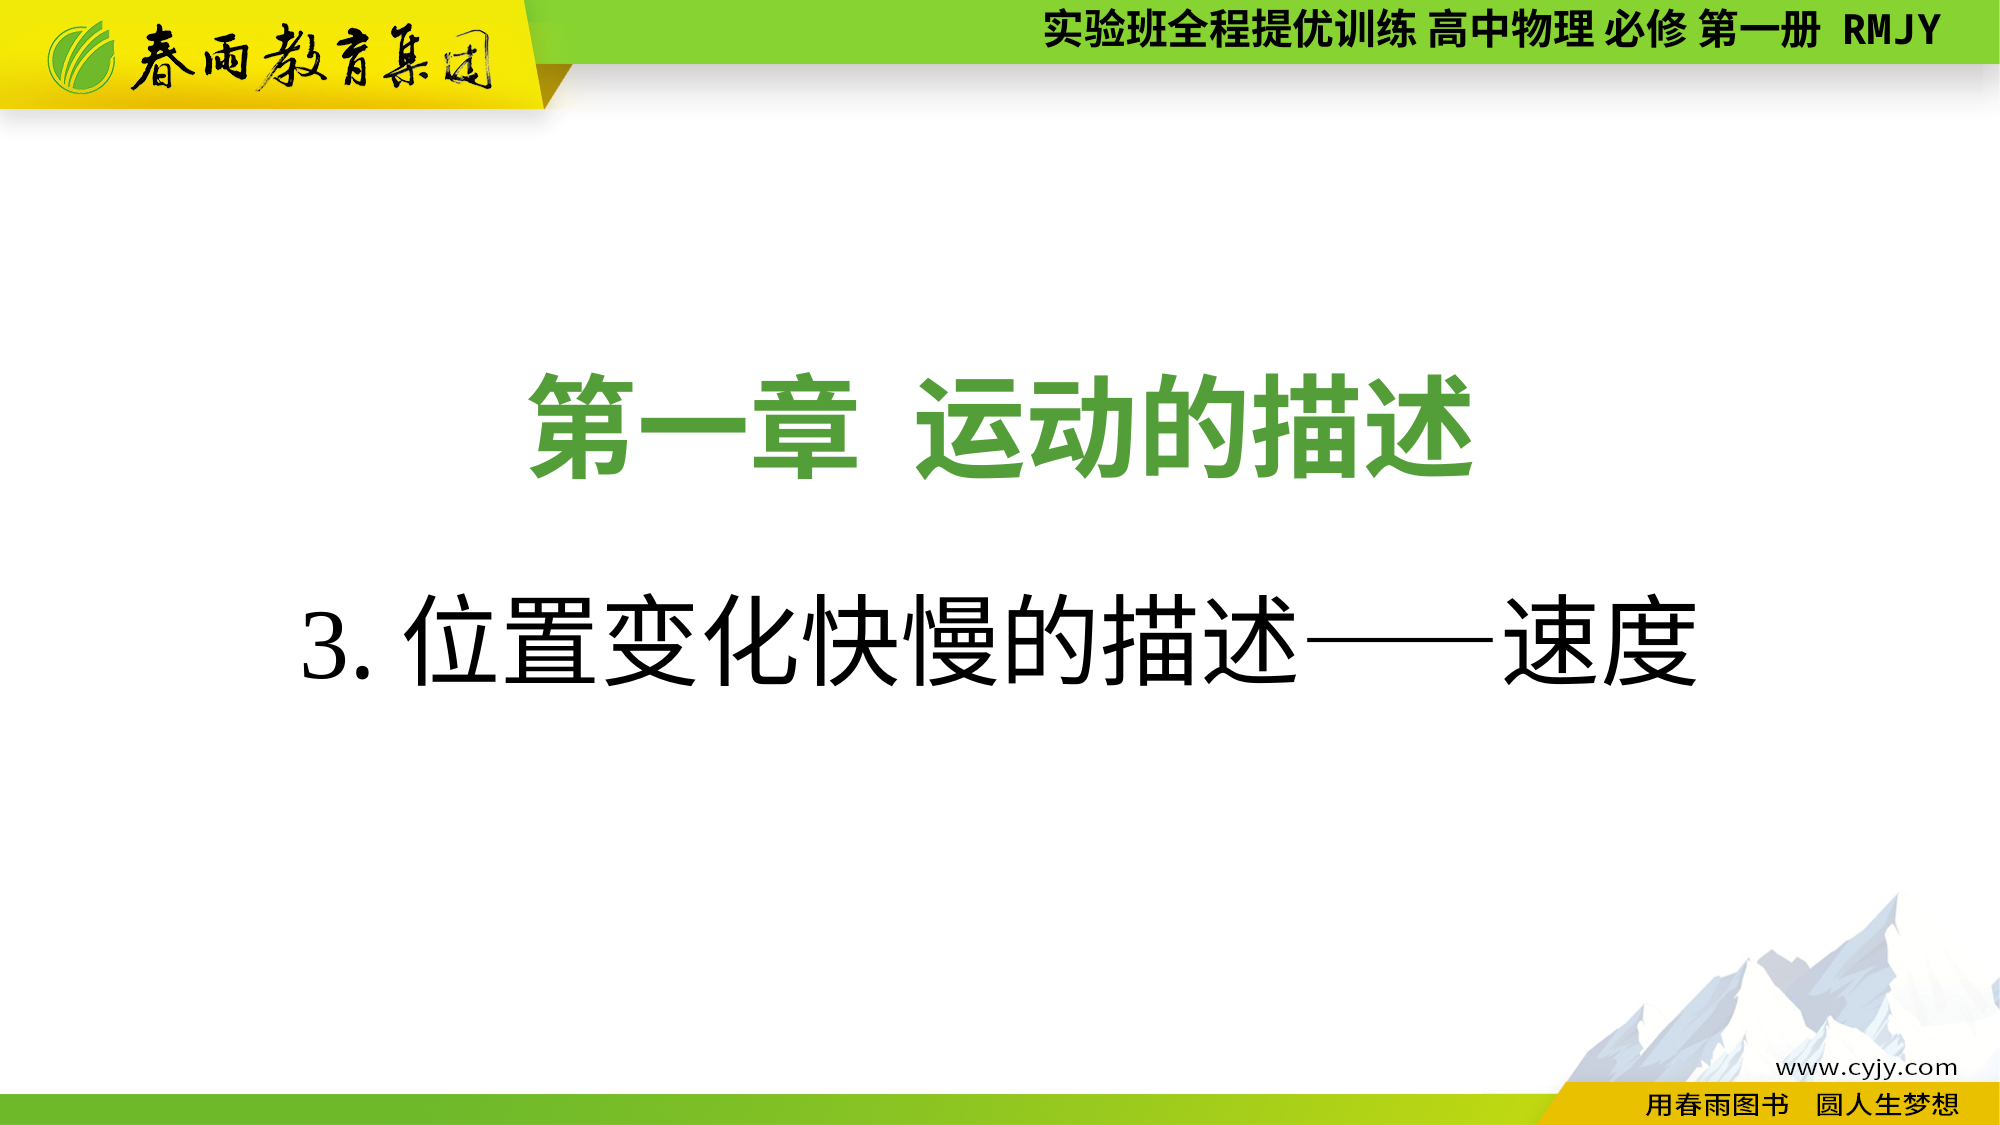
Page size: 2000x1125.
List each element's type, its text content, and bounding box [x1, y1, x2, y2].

text_box 3.位置变化快慢的描述——速度 [54, 511, 1946, 706]
picture [0, 0, 2000, 1125]
text_box 第一章 运动的描述 [54, 282, 1946, 500]
